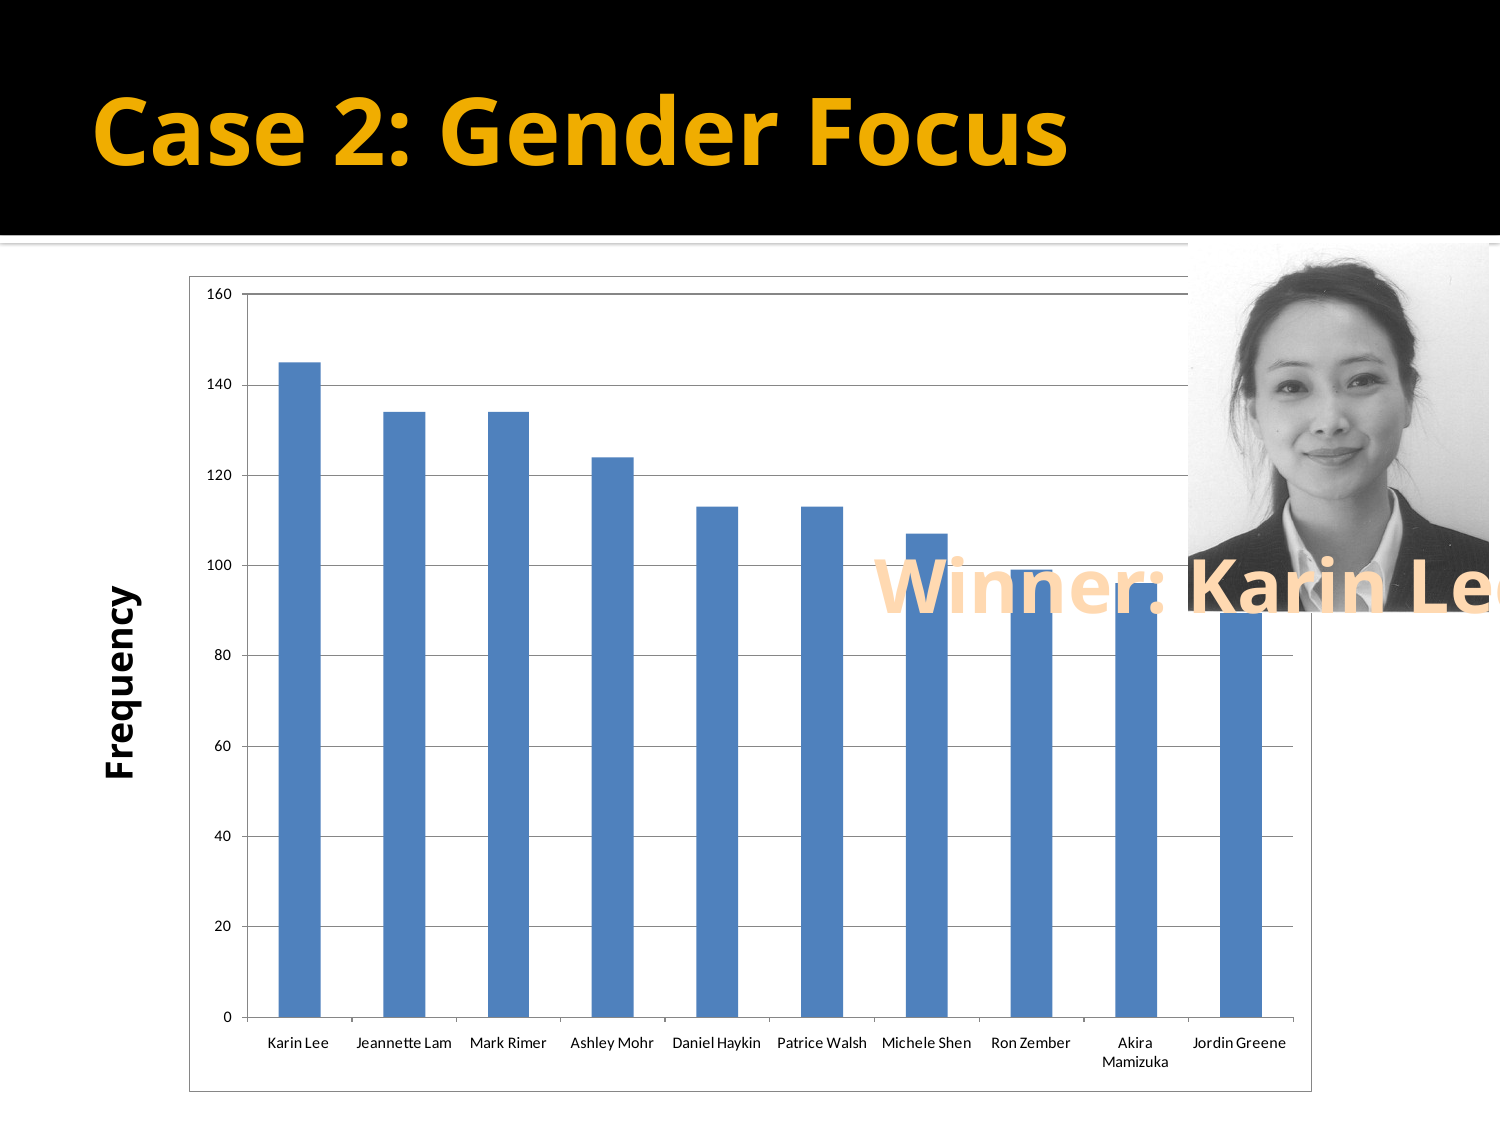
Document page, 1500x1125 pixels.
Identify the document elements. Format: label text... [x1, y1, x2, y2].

text_box Frequency [87, 571, 148, 796]
text_box Winner: Karin Lee [1319, 531, 1500, 637]
title Case 2: Gender Focus [75, 25, 1425, 231]
picture [187, 243, 1489, 1092]
